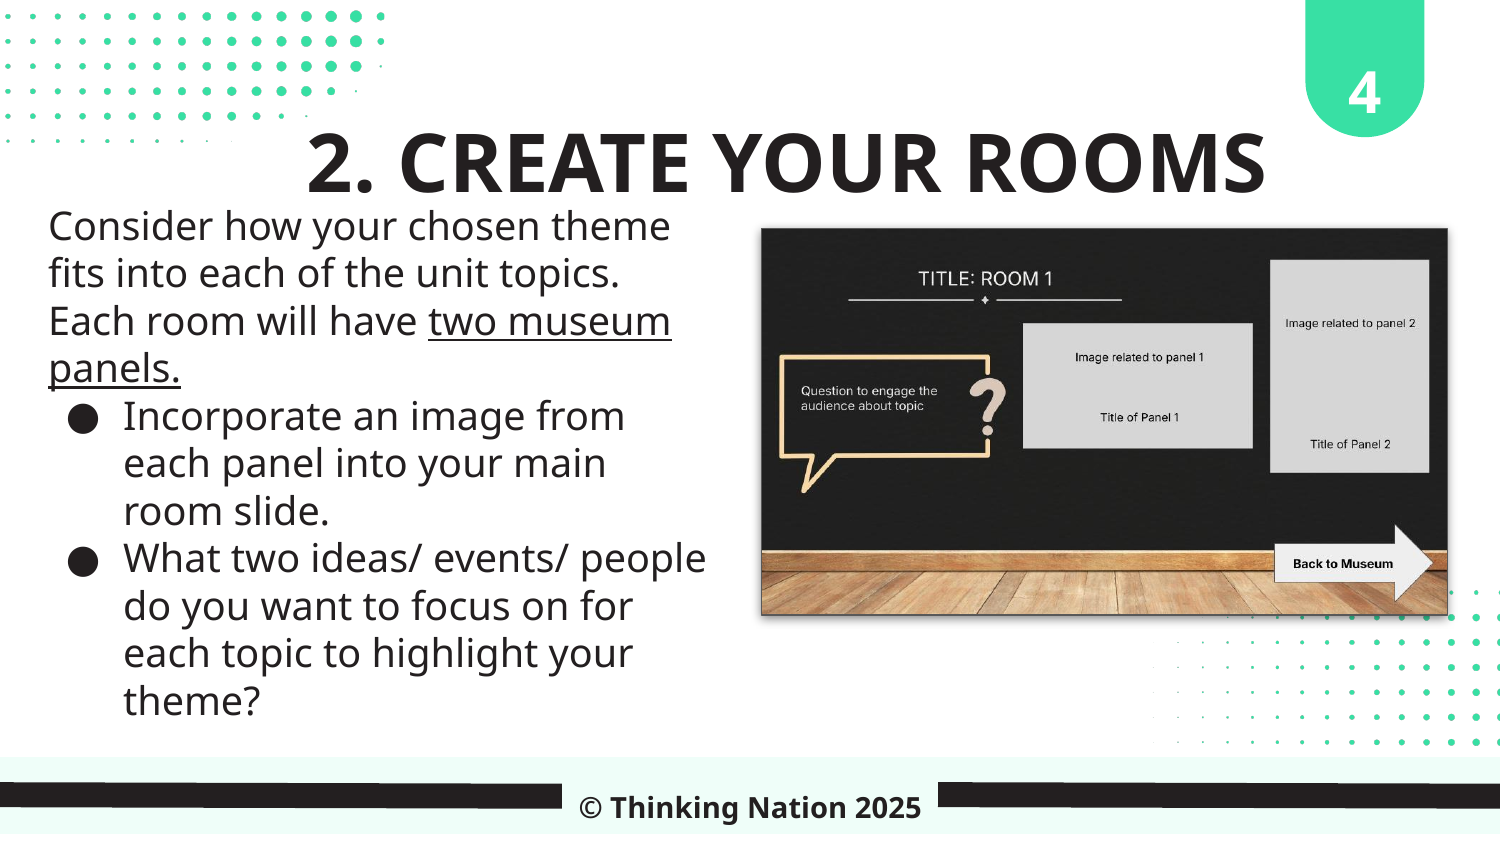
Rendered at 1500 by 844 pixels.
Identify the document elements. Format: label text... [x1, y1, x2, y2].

text_box [1128, 590, 1500, 755]
text_box 2. CREATE YOUR ROOMS [209, 71, 1291, 209]
picture [761, 228, 1448, 615]
text_box Consider how your chosen theme fits into each of the unit topics. Each room will have two museum panels. Incorporate an image from each panel into your main room slide. What two ideas/ events/ people do you want to focus on for each topic to highlight your theme? [48, 200, 713, 724]
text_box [1300, 0, 1430, 138]
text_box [0, 756, 1500, 835]
text_box [0, 0, 385, 144]
